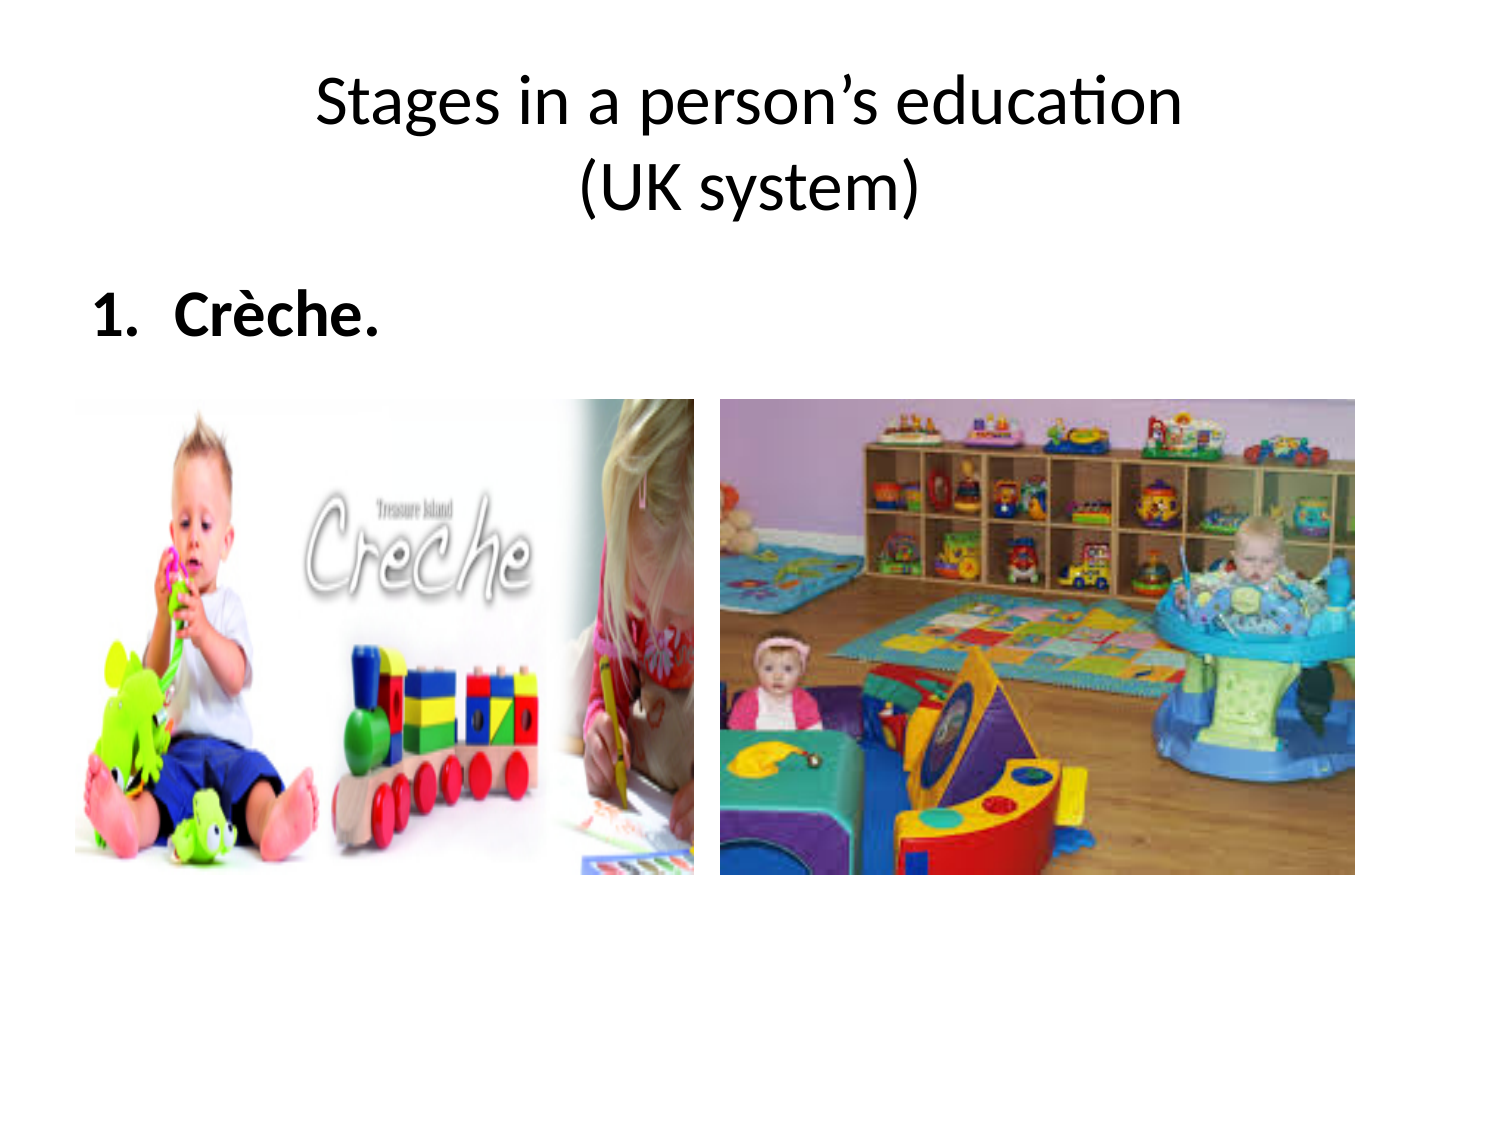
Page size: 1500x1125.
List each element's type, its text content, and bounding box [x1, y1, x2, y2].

list Crèche. [75, 262, 1425, 1005]
picture [74, 399, 694, 876]
picture [720, 399, 1355, 876]
title Stages in a person’s education (UK system) [75, 45, 1425, 233]
